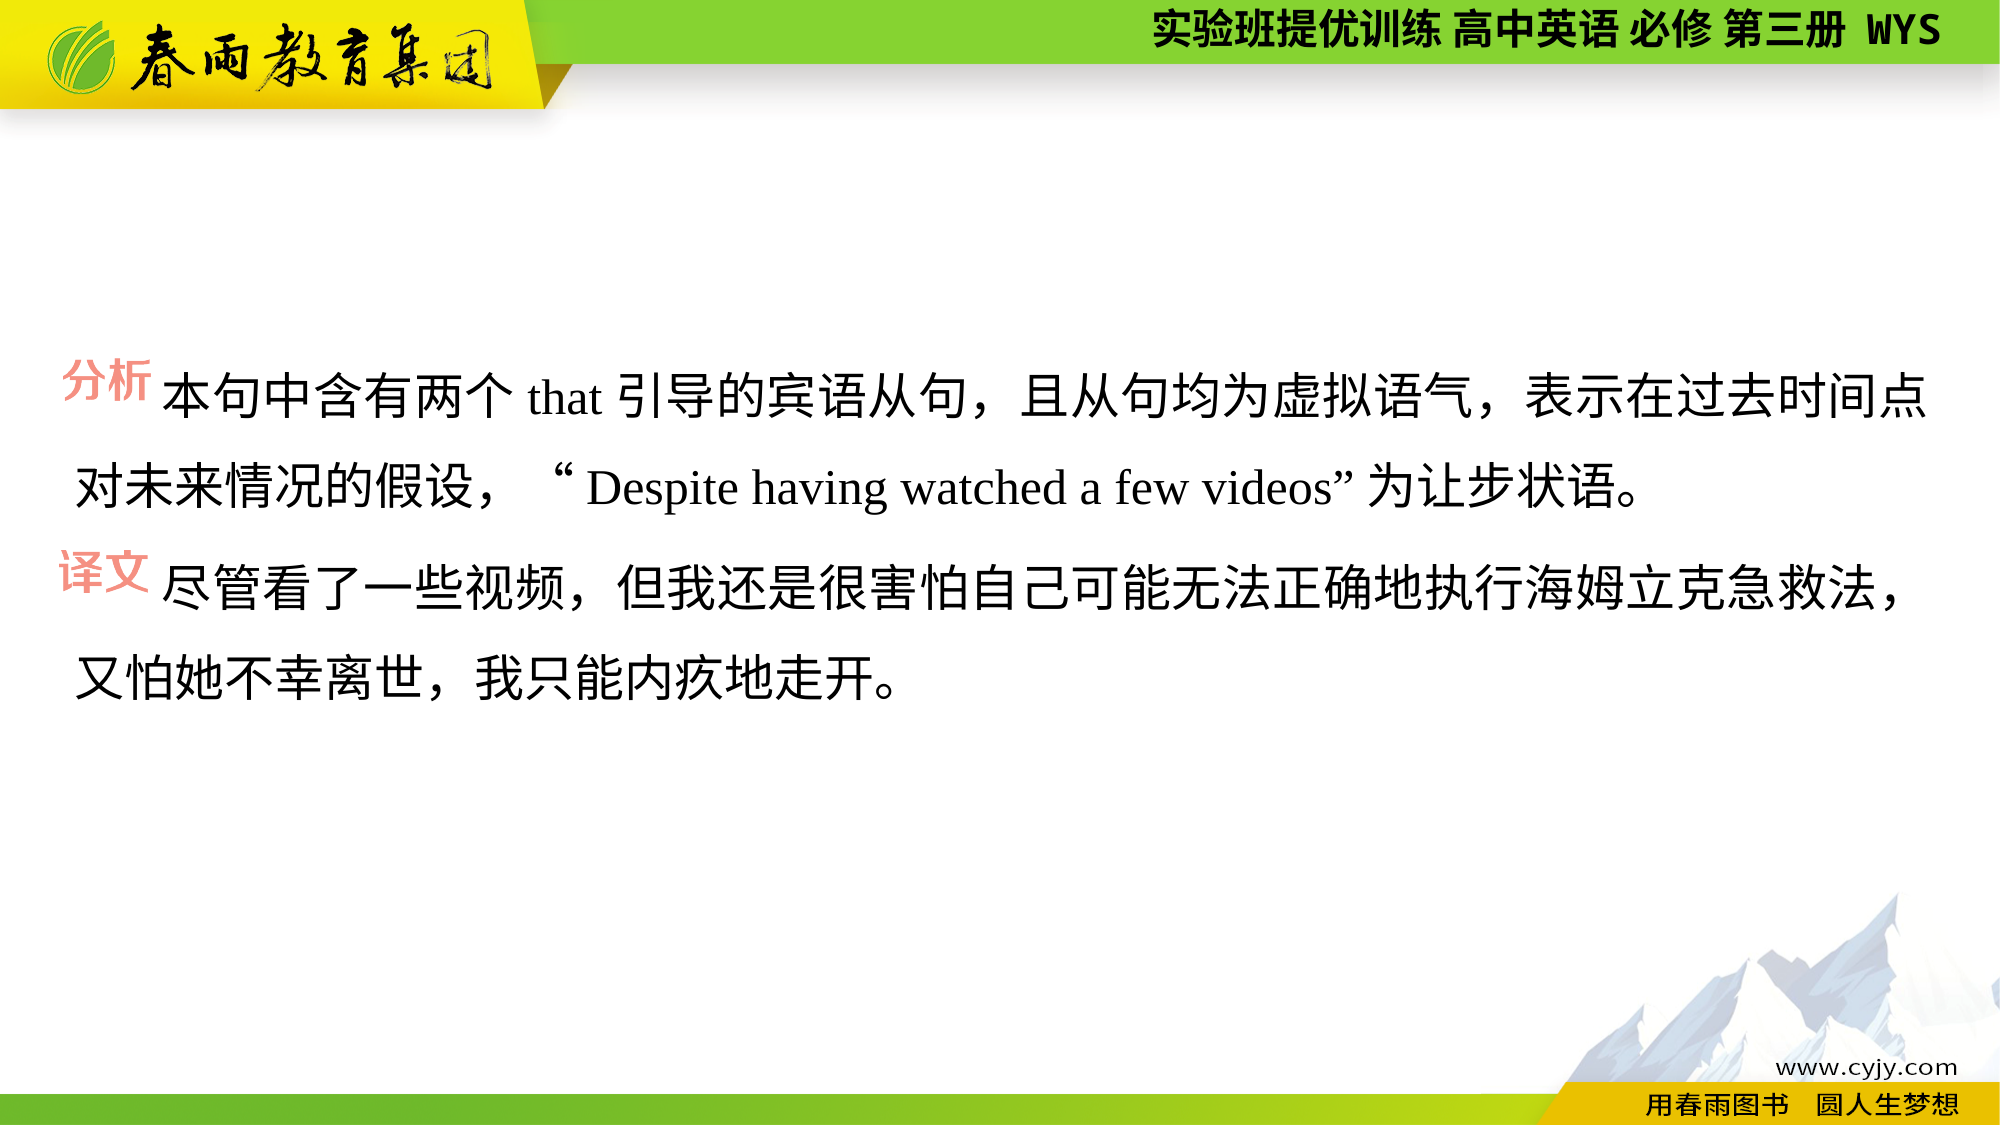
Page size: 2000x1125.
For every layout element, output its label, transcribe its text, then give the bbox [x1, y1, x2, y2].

list 本句中含有两个that引导的宾语从句，且从句均为虚拟语气，表示在过去时间点对未来情况的假设，“Despite having watched a few videos”为让步状语。 [59, 326, 1944, 513]
text_box 尽管看了一些视频，但我还是很害怕自己可能无法正确地执行海姆立克急救法，又怕她不幸离世，我只能内疚地走开。 [59, 518, 1944, 714]
picture [0, 0, 2000, 1125]
